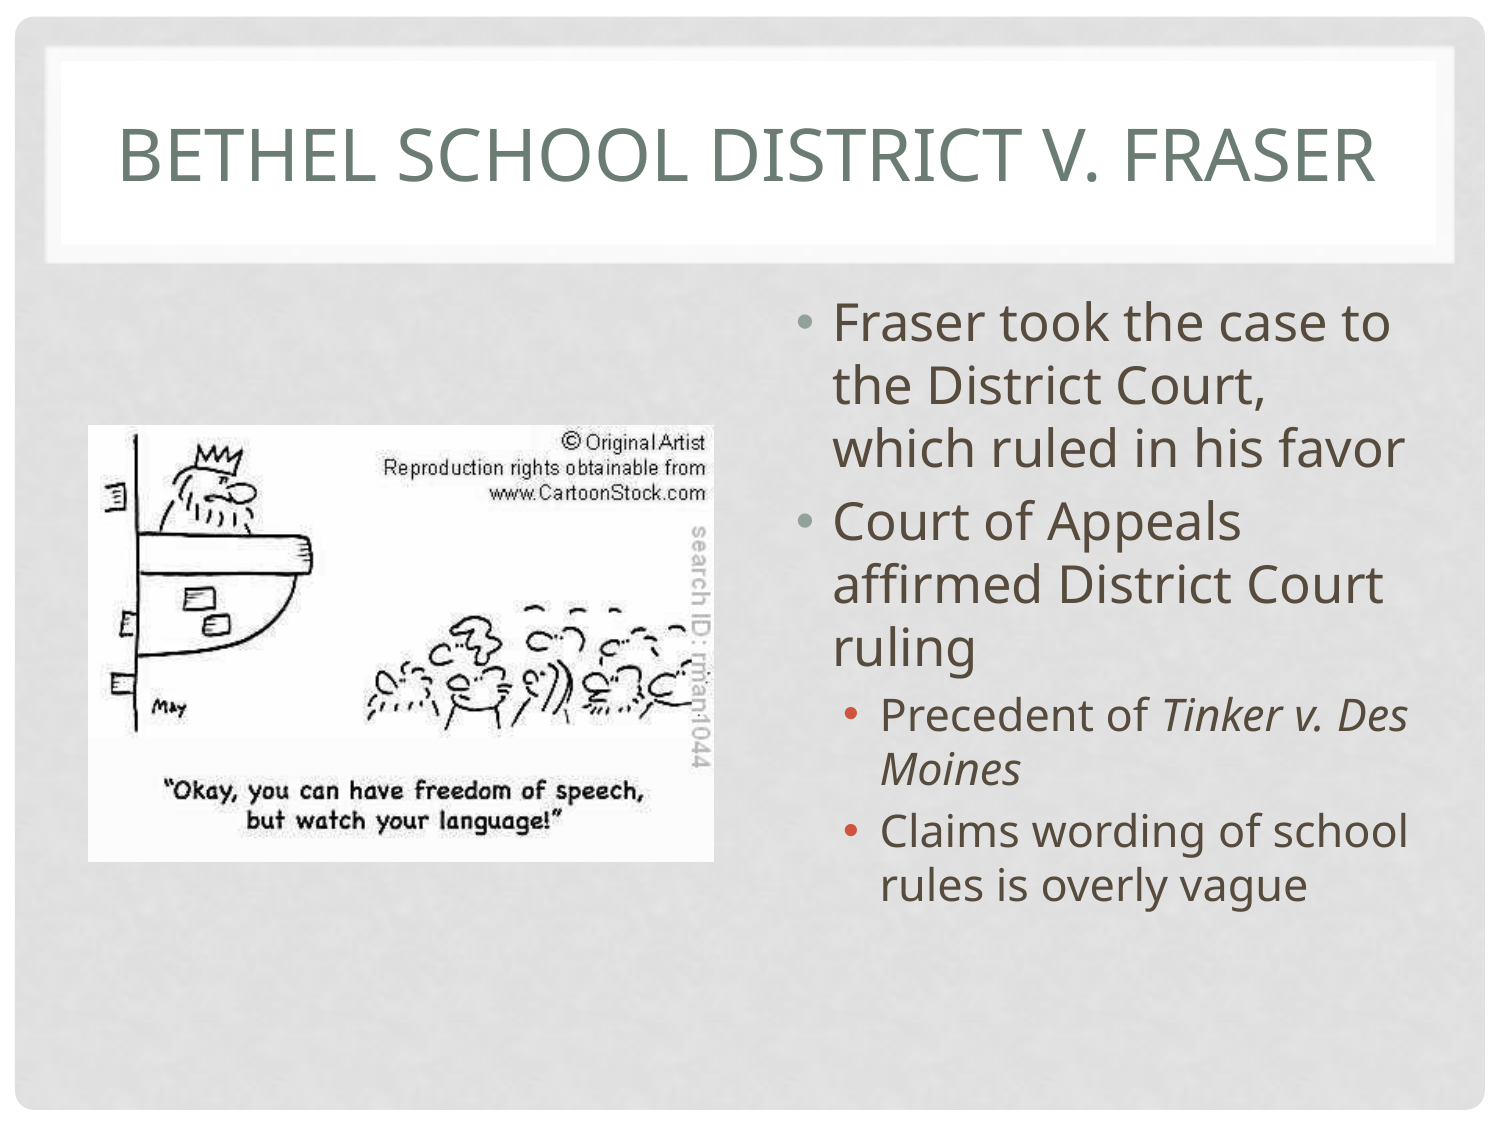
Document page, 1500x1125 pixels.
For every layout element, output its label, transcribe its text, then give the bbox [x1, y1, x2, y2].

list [88, 425, 714, 862]
list Fraser took the case to the District Court, which ruled in his favor Court of Appeals affirmed District Court ruling Precedent of Tinker v. Des Moines Claims wording of school rules is overly vague [762, 281, 1425, 1005]
title Bethel School District v. Fraser [69, 66, 1425, 238]
